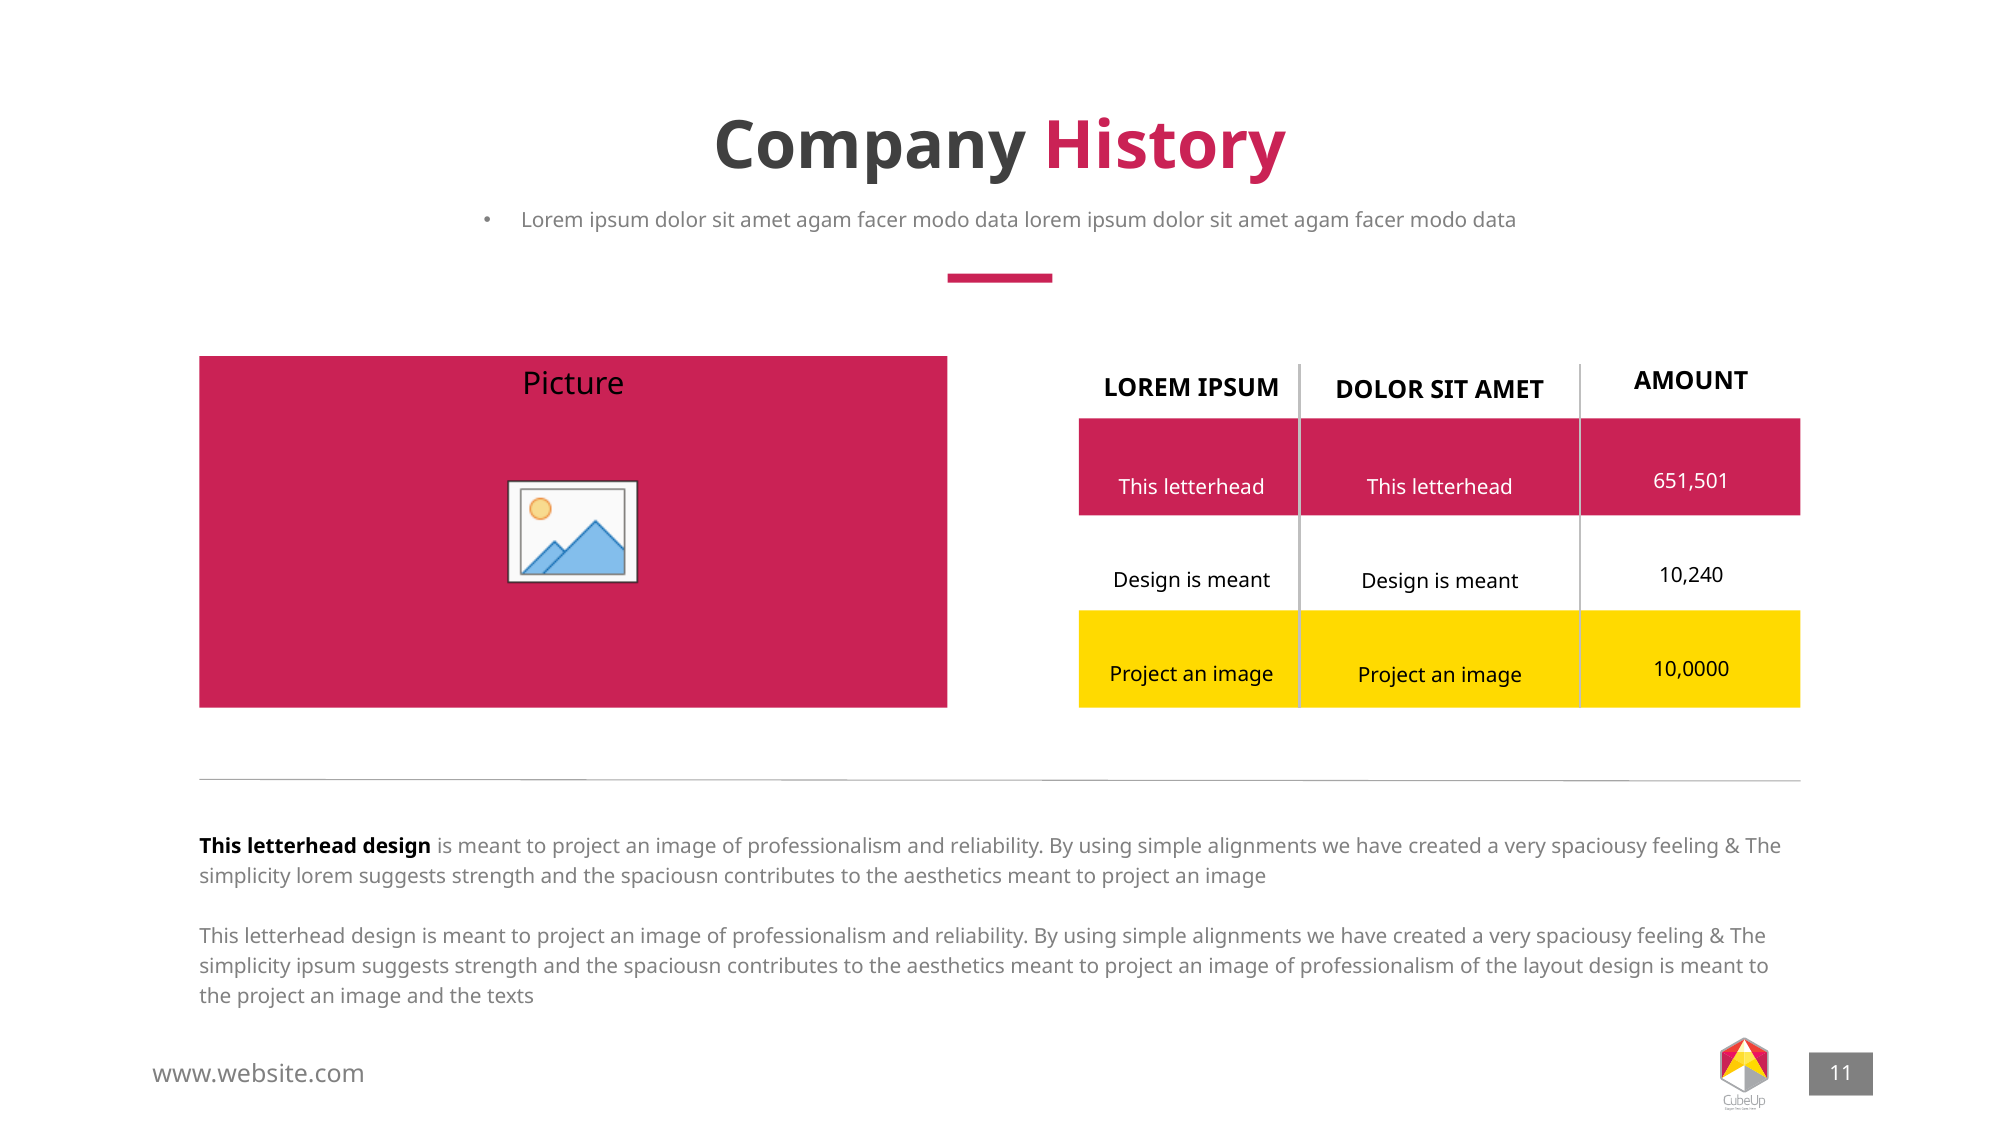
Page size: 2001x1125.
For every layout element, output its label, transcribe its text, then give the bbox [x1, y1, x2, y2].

text_box This letterhead design is meant to project an image of professionalism and reliability. By using simple alignments we have created a very spaciousy feeling & The simplicity lorem suggests strength and the spaciousn contributes to the aesthetics meant to project an image This letterhead design is meant to project an image of professionalism and reliability. By using simple alignments we have created a very spaciousy feeling & The simplicity ipsum suggests strength and the spaciousn contributes to the aesthetics meant to project an image of professionalism of the layout design is meant to the project an image and the texts [199, 831, 1801, 1004]
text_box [1078, 356, 1801, 708]
slide_number www.website.com [137, 1042, 391, 1103]
slide_number 11 [1809, 1052, 1873, 1096]
list Lorem ipsum dolor sit amet agam facer modo data lorem ipsum dolor sit amet agam facer modo data [137, 202, 1863, 246]
text_box [947, 273, 1053, 284]
title Company History [137, 96, 1863, 198]
picture [199, 356, 948, 708]
